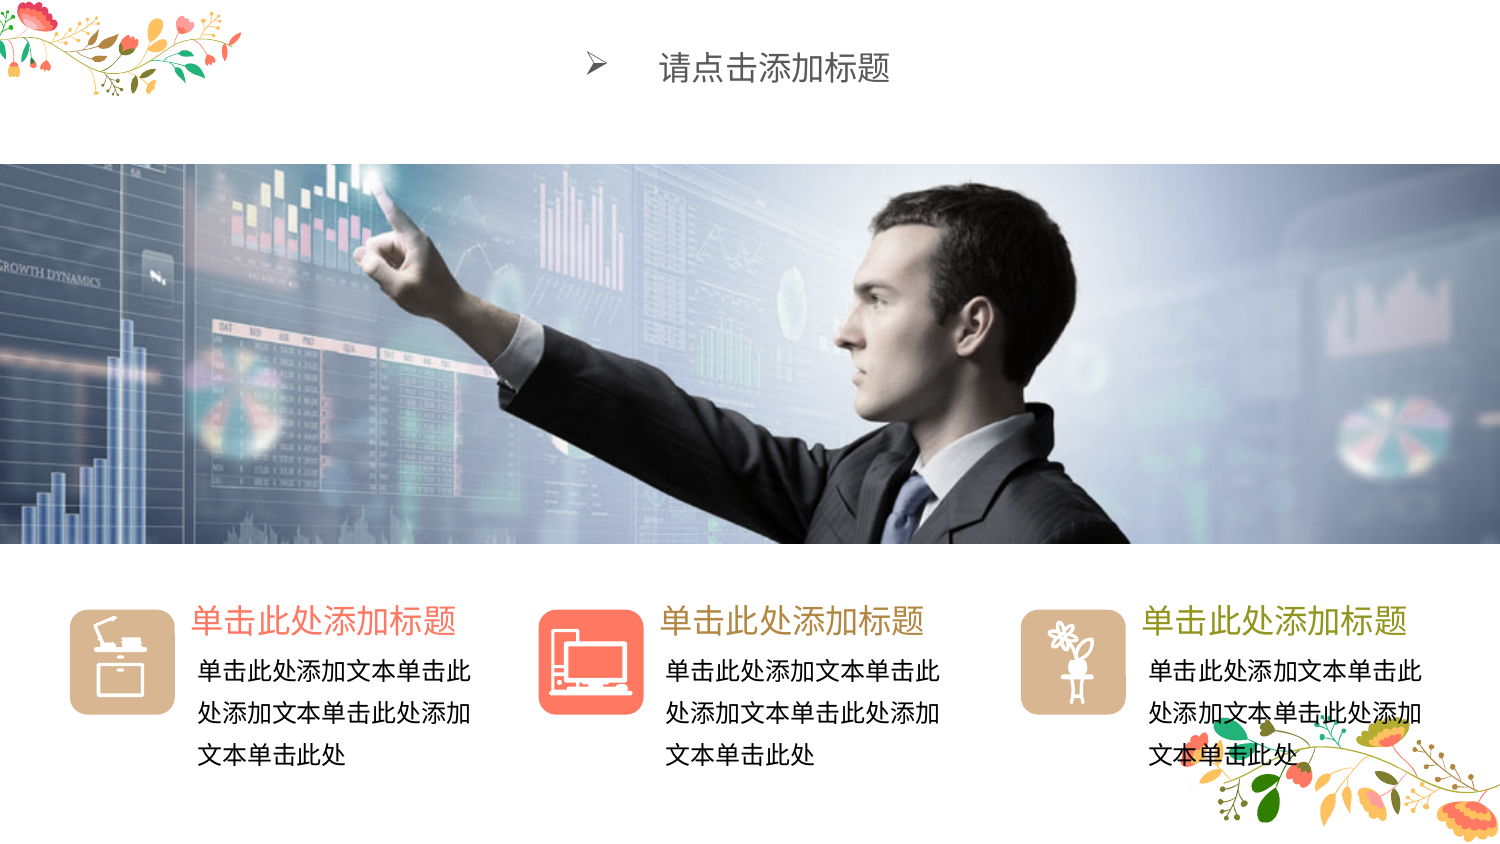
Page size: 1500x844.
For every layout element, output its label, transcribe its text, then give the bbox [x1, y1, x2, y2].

picture [0, 164, 1500, 544]
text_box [69, 603, 482, 767]
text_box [1020, 603, 1433, 767]
text_box 请点击添加标题 [568, 40, 907, 95]
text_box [538, 603, 950, 767]
